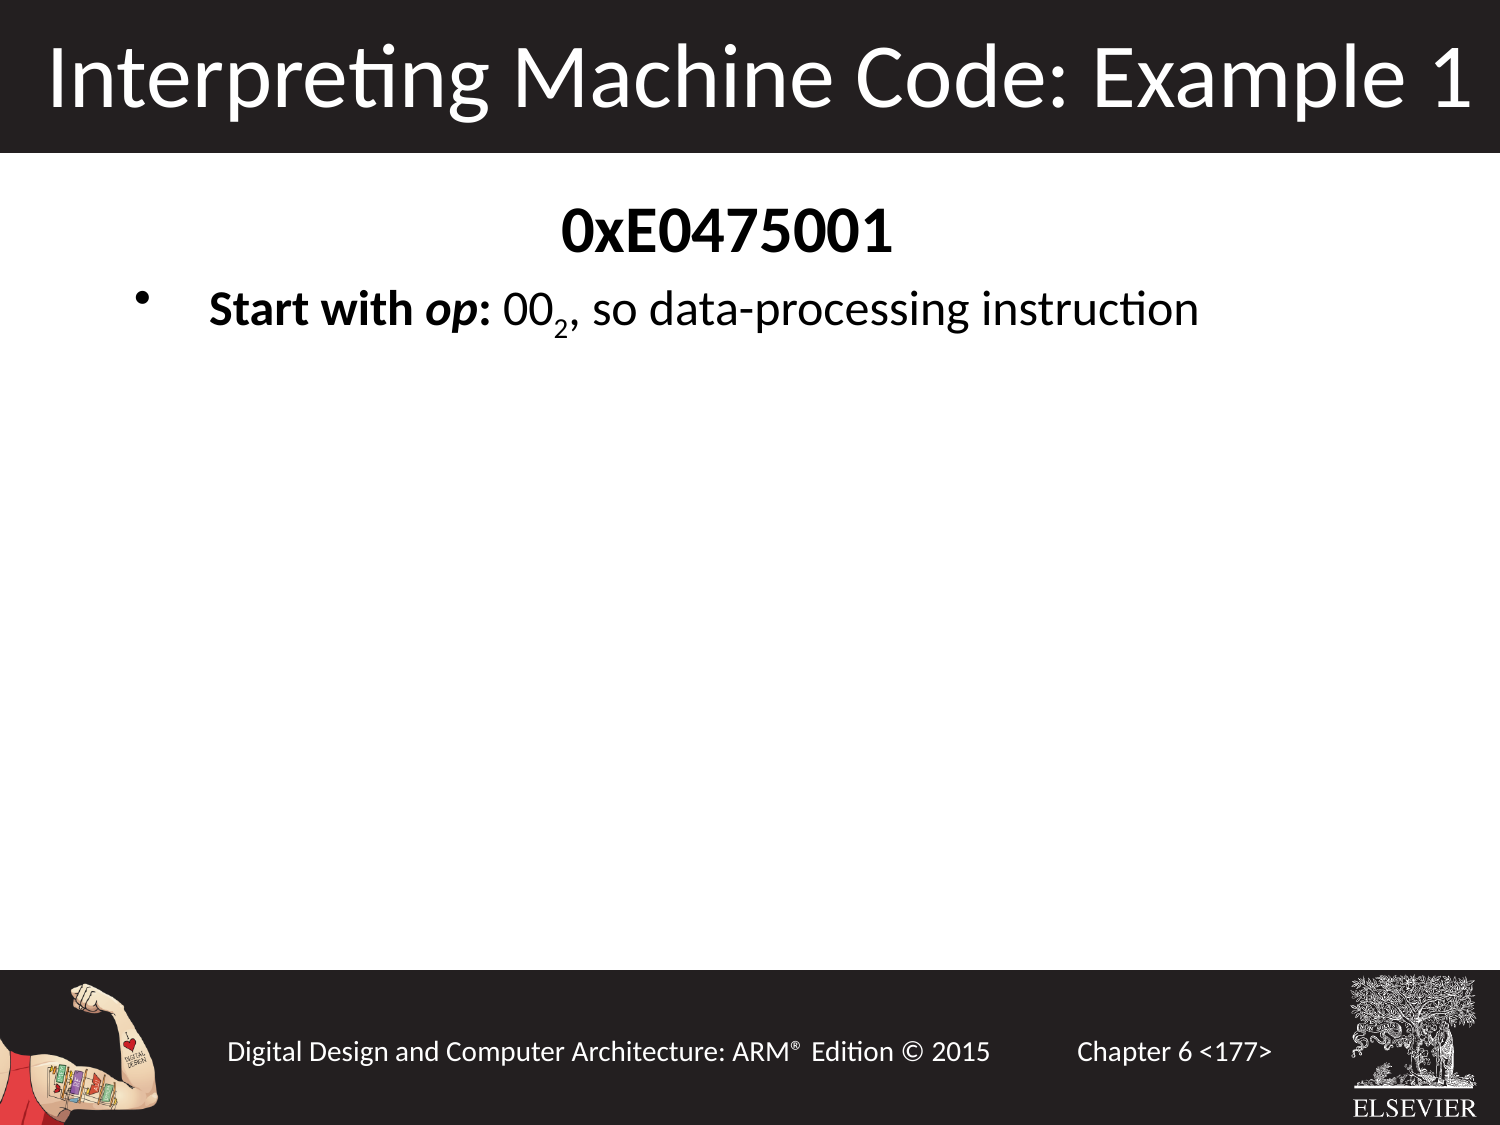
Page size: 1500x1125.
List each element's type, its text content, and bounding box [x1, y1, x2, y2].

picture [1350, 974, 1477, 1117]
text_box Interpreting Machine Code: Example 1 [31, 8, 1500, 133]
text_box 0xE0475001 Start with op: 002, so data-processing instruction [44, 187, 1412, 1000]
picture [0, 979, 163, 1125]
